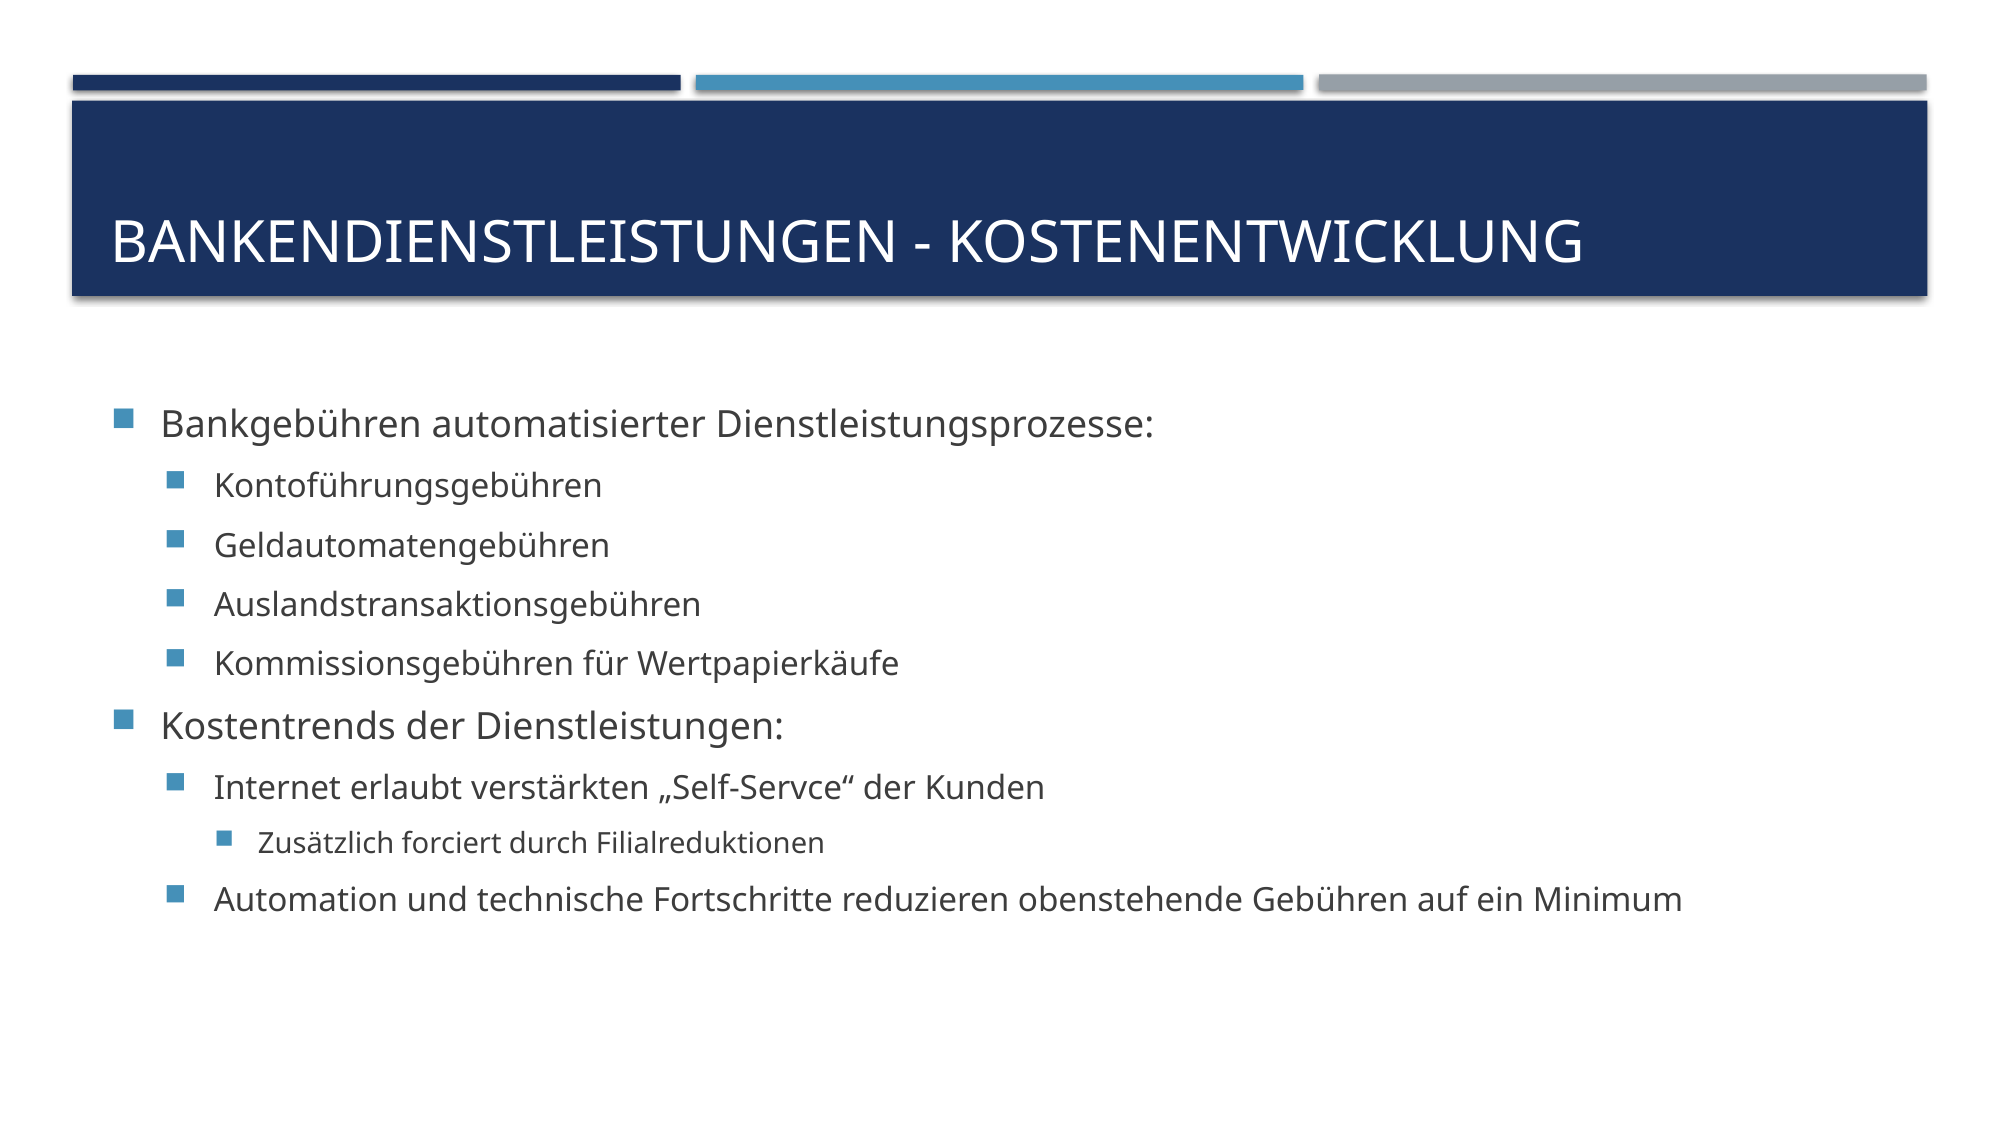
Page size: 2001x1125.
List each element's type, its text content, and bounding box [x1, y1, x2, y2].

list Bankgebühren automatisierter Dienstleistungsprozesse: Kontoführungsgebühren Geldautomatengebühren Auslandstransaktionsgebühren Kommissionsgebühren für Wertpapierkäufe Kostentrends der Dienstleistungen: Internet erlaubt verstärkten „Self-Servce“ der Kunden Zusätzlich forciert durch Filialreduktionen Automation und technische Fortschritte reduzieren obenstehende Gebühren auf ein Minimum [95, 357, 1905, 962]
title Bankendienstleistungen - Kostenentwicklung [95, 115, 1905, 282]
